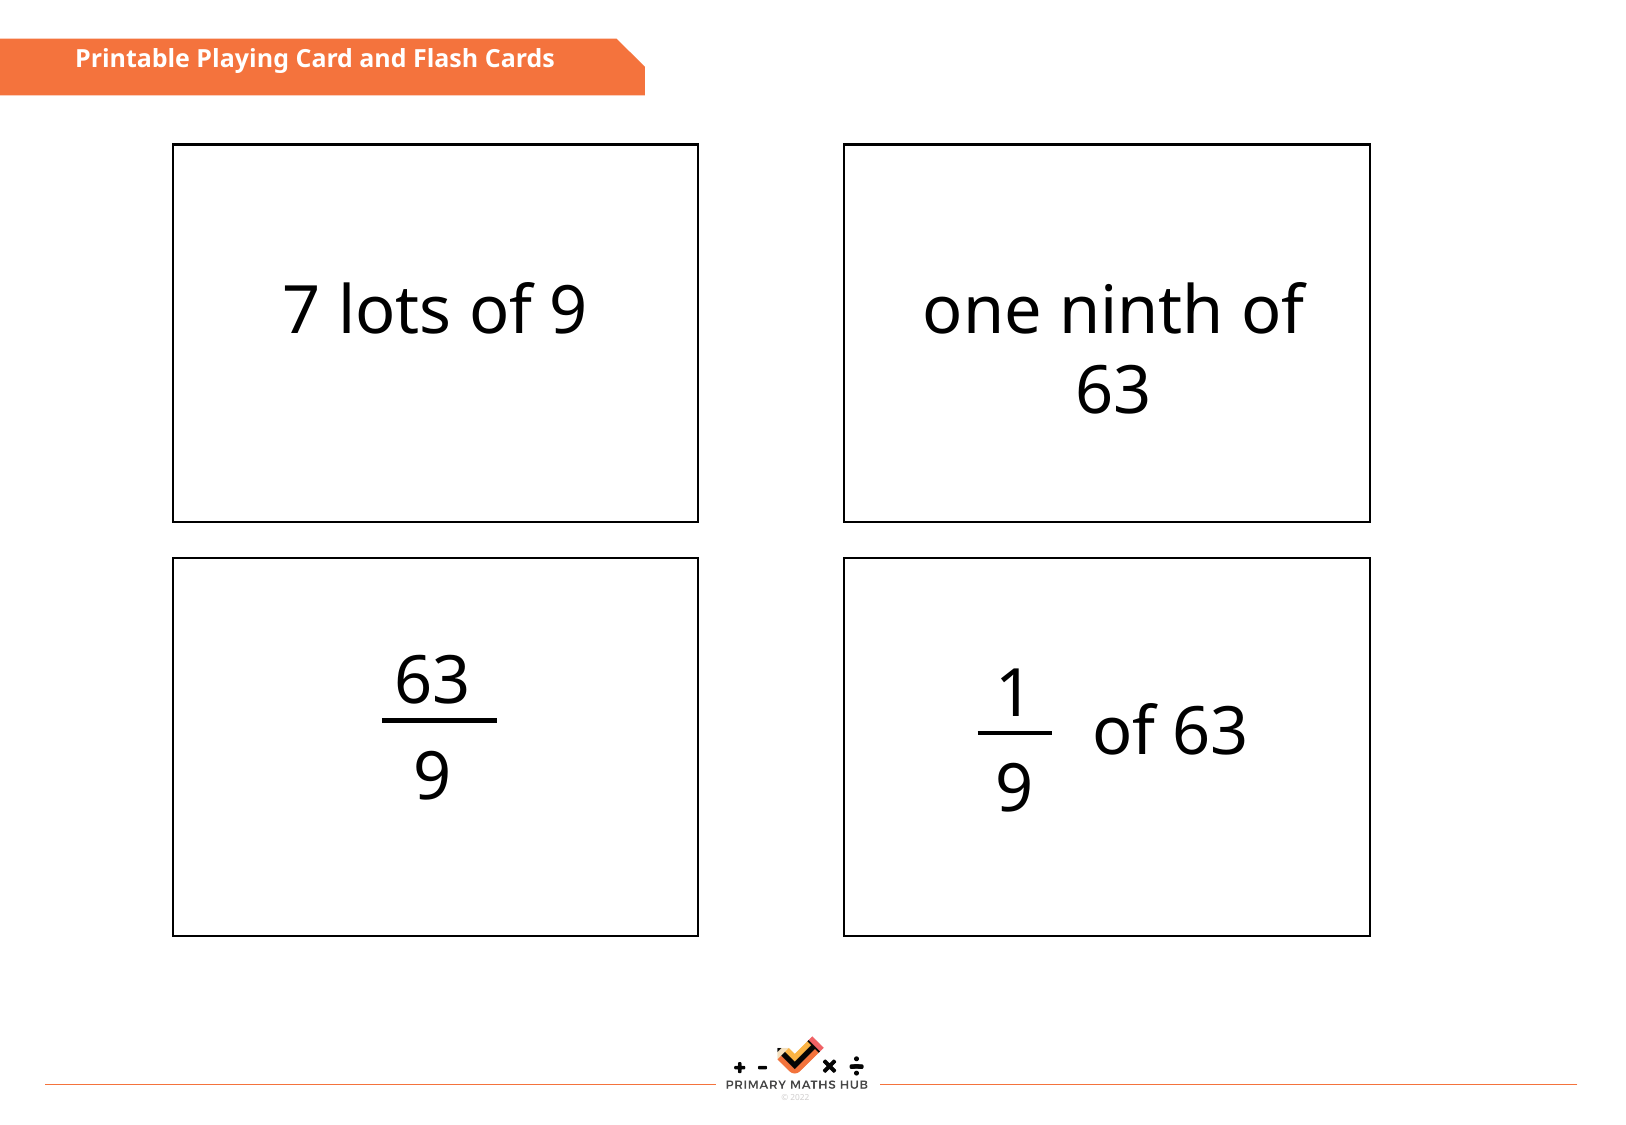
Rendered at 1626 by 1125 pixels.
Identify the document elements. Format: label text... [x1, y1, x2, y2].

text_box one ninth of 63 [879, 259, 1349, 435]
text_box © 2022 [720, 1084, 870, 1110]
table_header 63 [368, 625, 497, 720]
text_box [172, 143, 699, 259]
table_cell 9 [978, 735, 1052, 828]
text_box [172, 355, 699, 523]
text_box [843, 143, 1371, 523]
text_box 7 lots of 9 [172, 259, 699, 355]
text_box Printable Playing Card and Flash Cards [0, 37, 646, 97]
table_header 1 [978, 638, 1052, 731]
text_box [843, 557, 1371, 937]
text_box [172, 557, 699, 937]
picture [722, 1034, 872, 1094]
text_box of 63 [1051, 680, 1291, 775]
table_cell 9 [368, 720, 497, 815]
